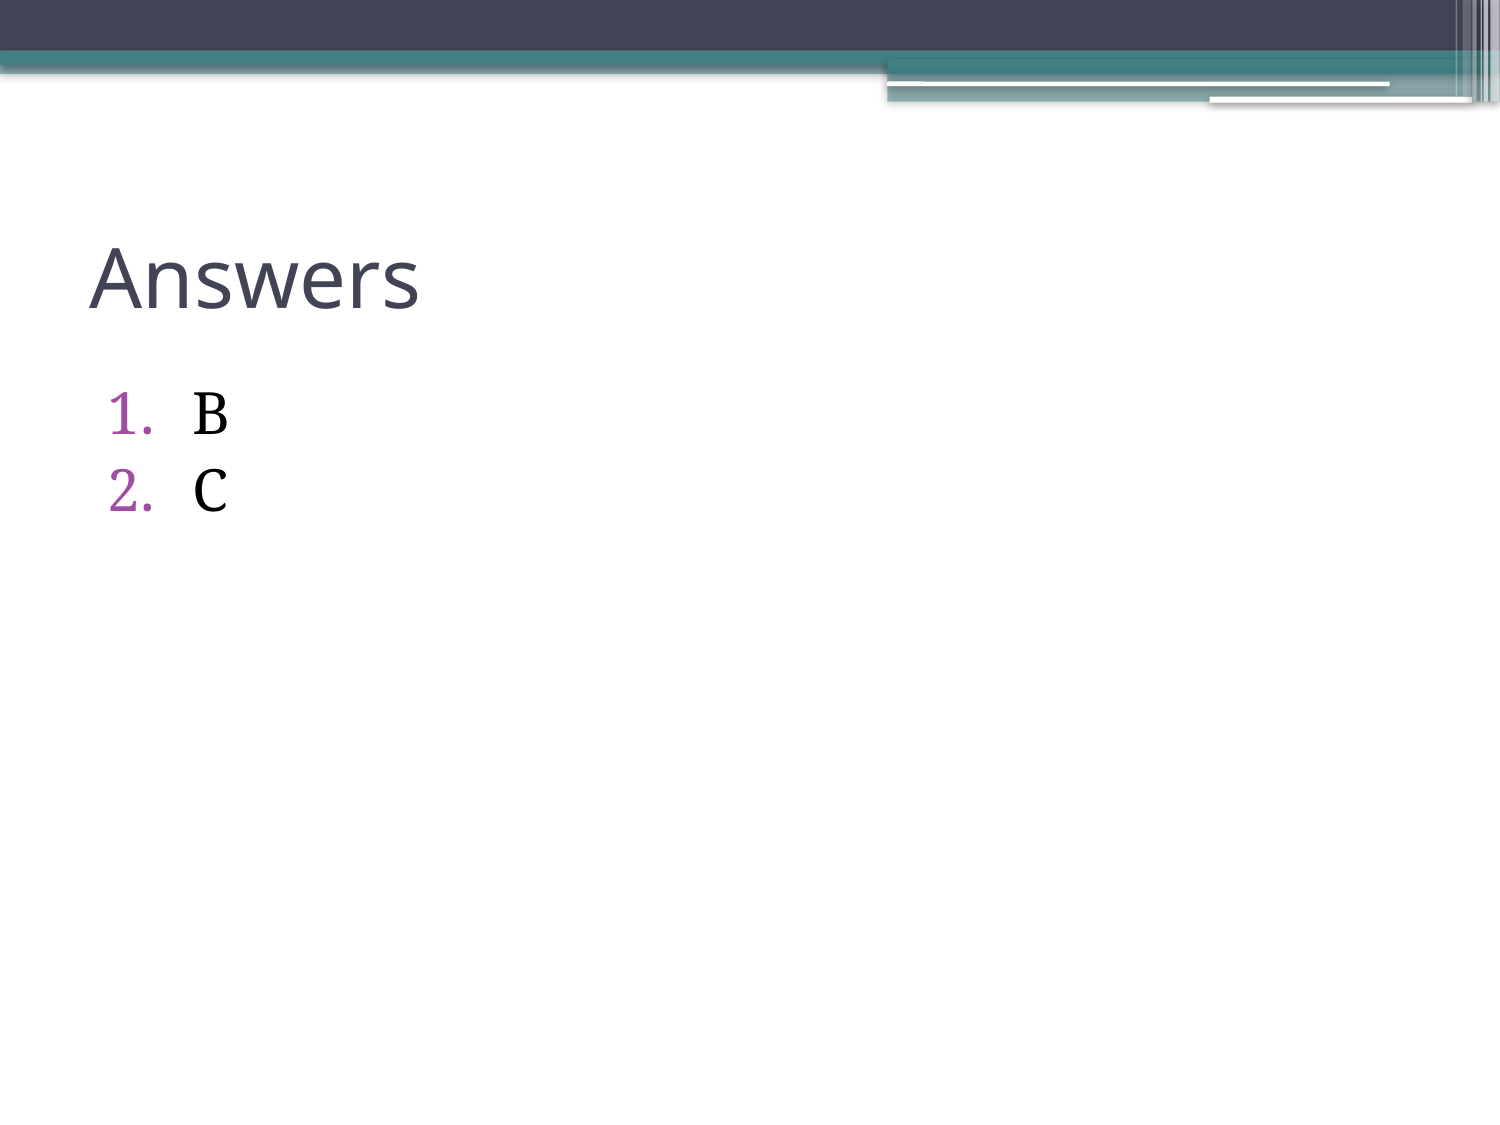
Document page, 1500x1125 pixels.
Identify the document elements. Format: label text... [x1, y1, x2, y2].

title Answers [75, 187, 1425, 363]
list B C [75, 368, 1425, 1079]
